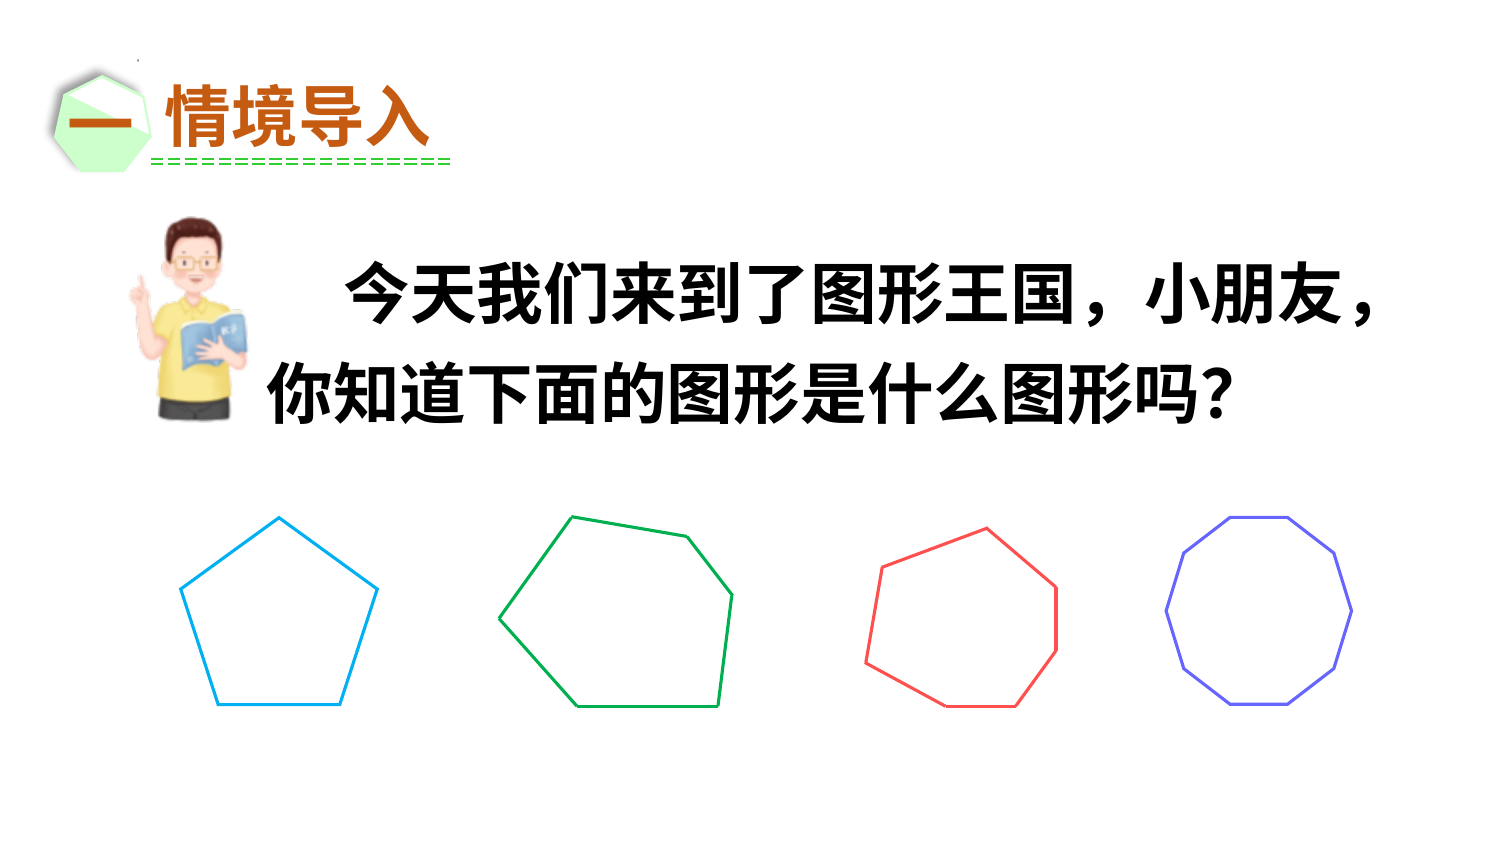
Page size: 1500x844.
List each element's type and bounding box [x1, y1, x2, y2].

text_box [52, 67, 458, 173]
text_box [864, 527, 1056, 707]
text_box [180, 517, 378, 705]
text_box [1165, 516, 1353, 706]
text_box [126, 212, 1373, 429]
text_box [498, 516, 733, 707]
